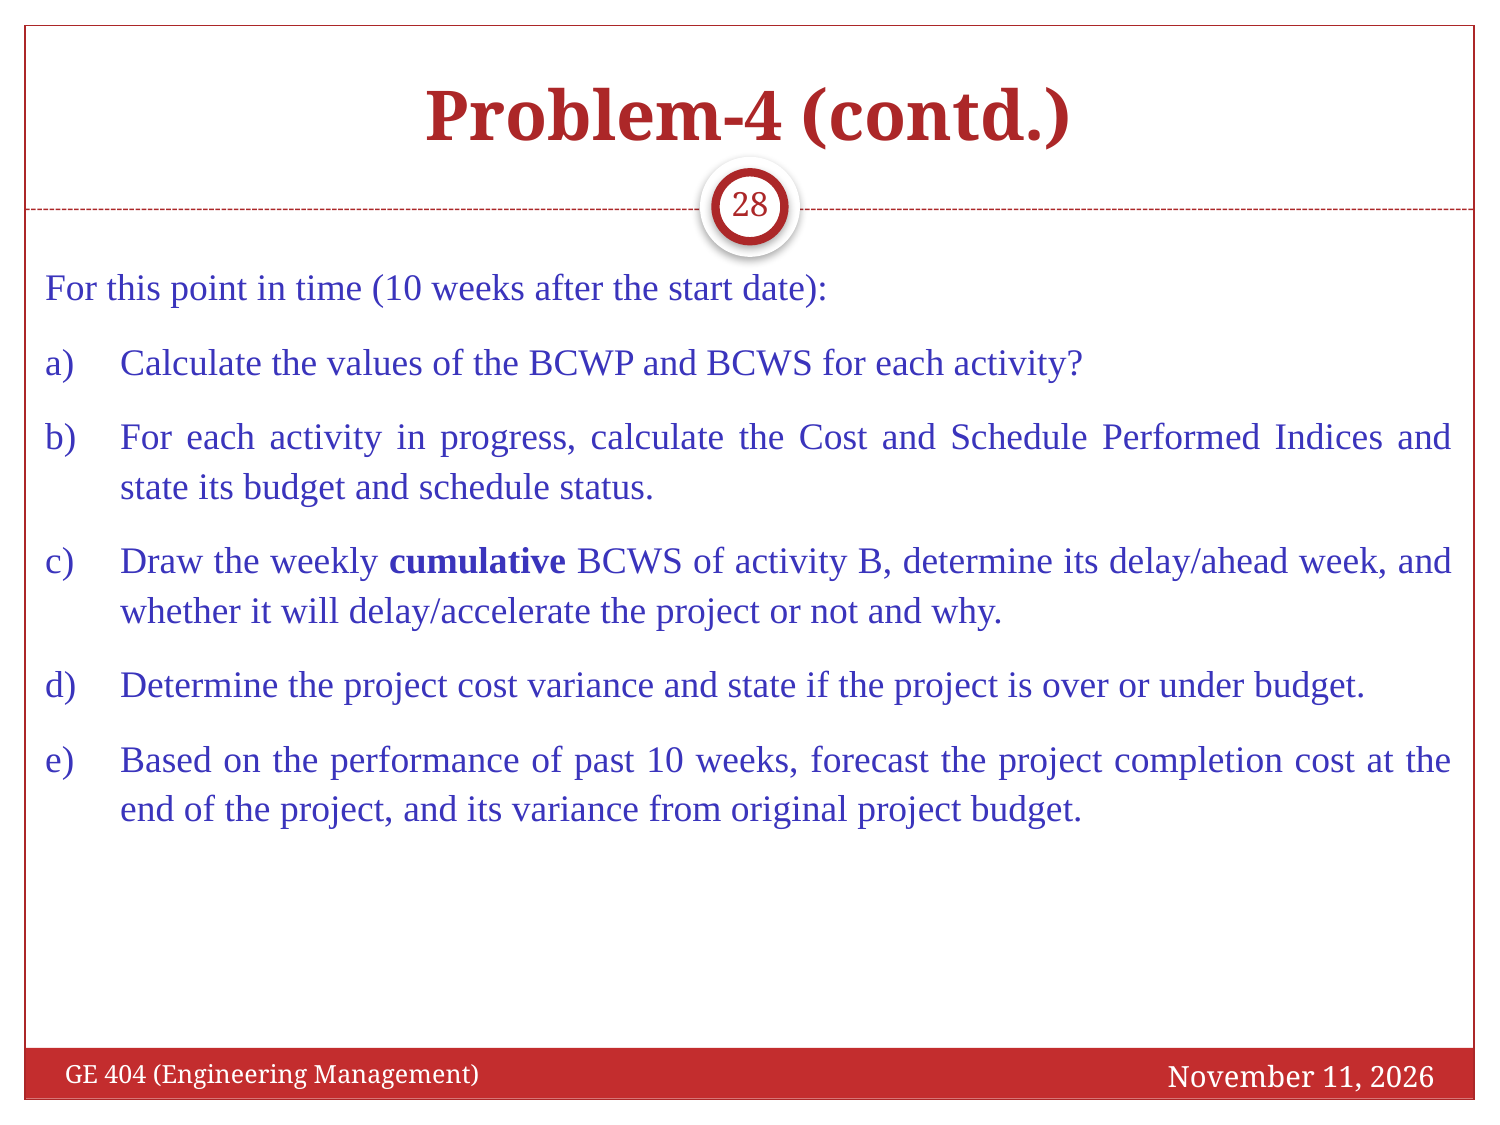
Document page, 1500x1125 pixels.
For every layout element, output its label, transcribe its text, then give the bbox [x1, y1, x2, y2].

slide_number 28 [712, 169, 788, 243]
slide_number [950, 1050, 1450, 1111]
title Problem-4 (contd.) [49, 37, 1450, 162]
text_box For this point in time (10 weeks after the start date): Calculate the values of the BCWP and BCWS for each activity? For each activity in progress, calculate the Cost and Schedule Performed Indices and state its budget and schedule status. Draw the weekly cumulative BCWS of activity B, determine its delay/ahead week, and whether it will delay/accelerate the project or not and why. Determine the project cost variance and state if the project is over or under budget. Based on the performance of past 10 weeks, forecast the project completion cost at the end of the project, and its variance from original project budget. [30, 251, 1469, 837]
footer GE 404 (Engineering Management) [50, 1051, 638, 1112]
